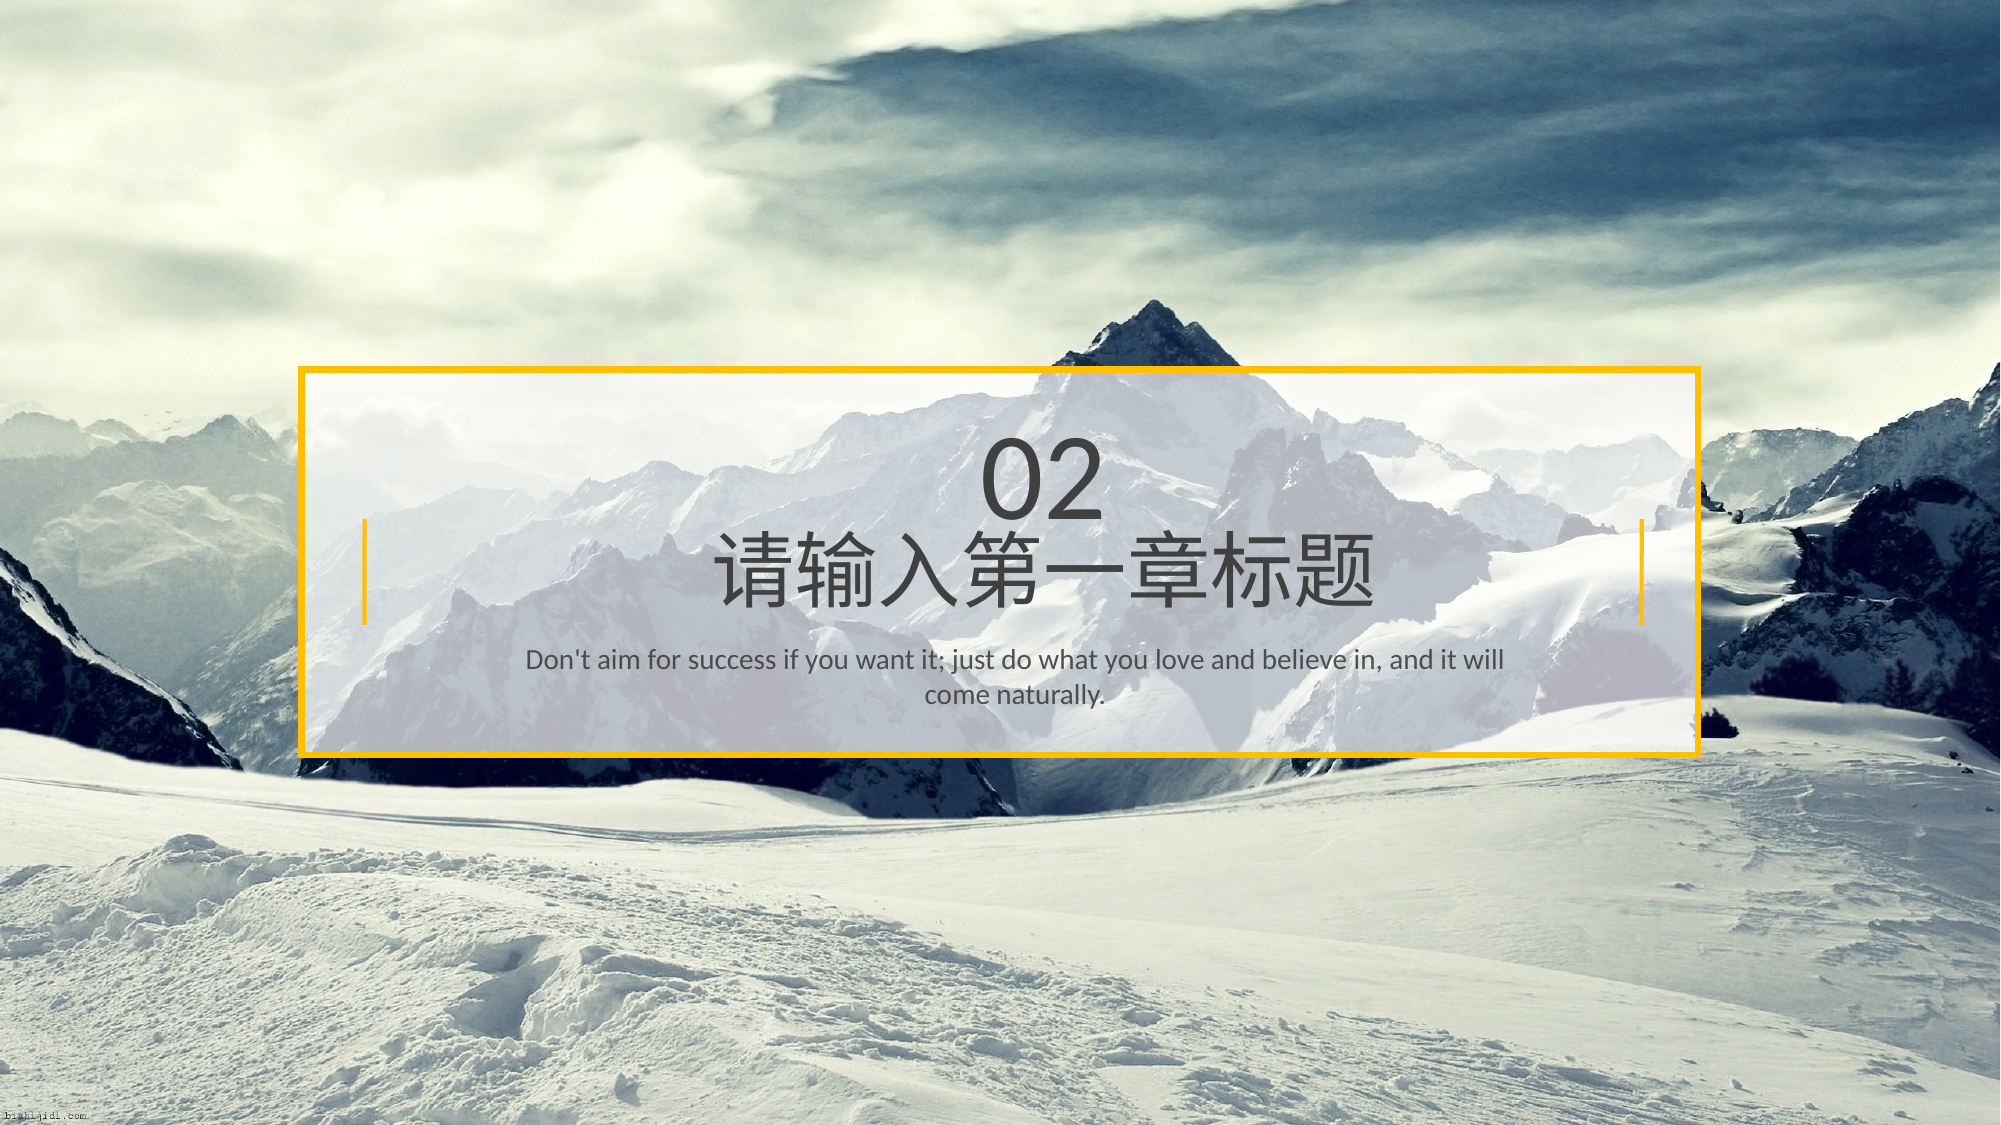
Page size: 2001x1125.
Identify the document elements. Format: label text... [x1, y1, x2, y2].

text_box [301, 368, 1699, 756]
text_box Don't aim for success if you want it; just do what you love and believe in, and it will come naturally. [492, 632, 1539, 718]
text_box 02 [965, 387, 1123, 553]
picture [0, 0, 2001, 1125]
text_box 请输入第一章标题 [492, 510, 1597, 626]
